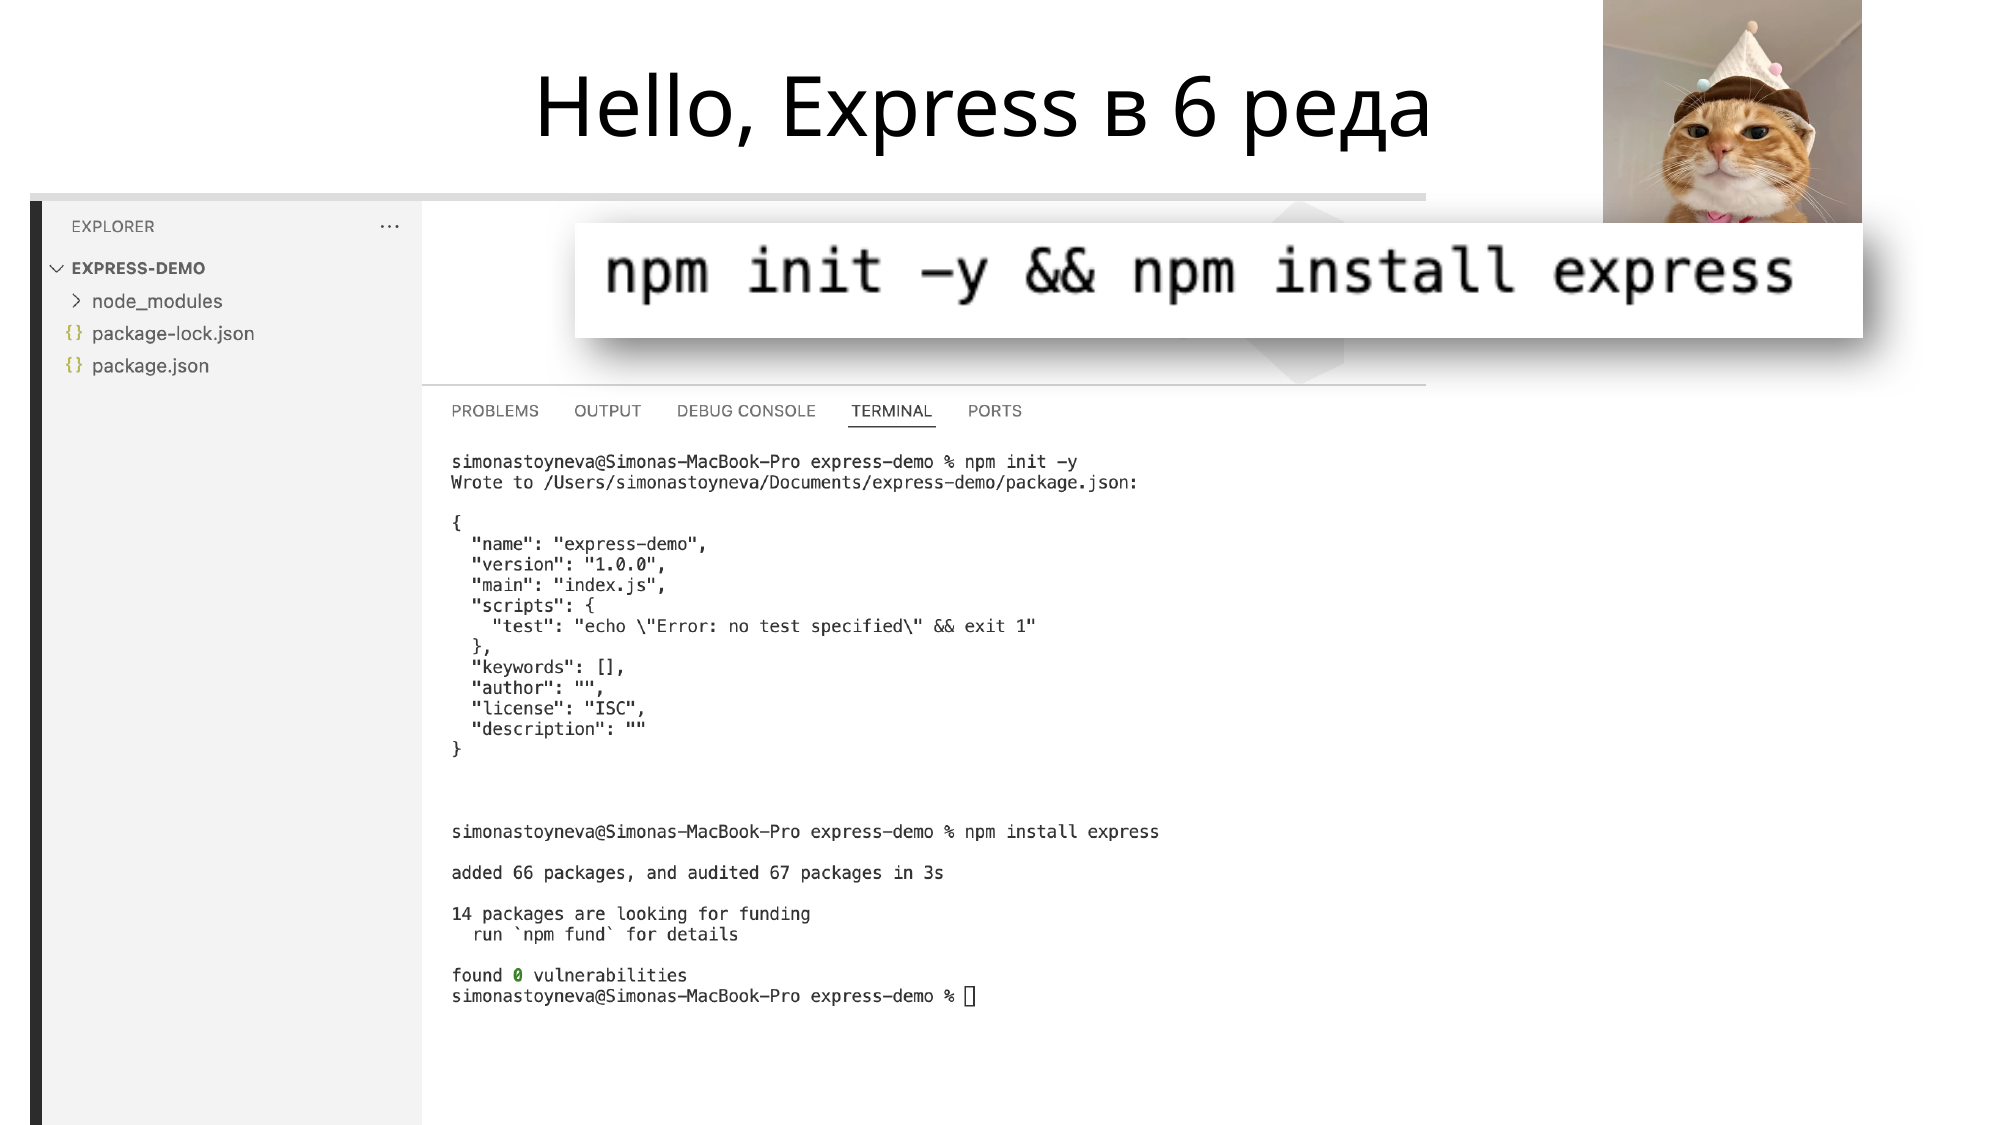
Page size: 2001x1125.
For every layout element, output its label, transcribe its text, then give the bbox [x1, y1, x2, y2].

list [575, 223, 1863, 339]
picture [1602, 0, 1862, 223]
picture [29, 192, 1427, 1125]
title Hello, Express в 6 реда [121, 0, 1602, 205]
